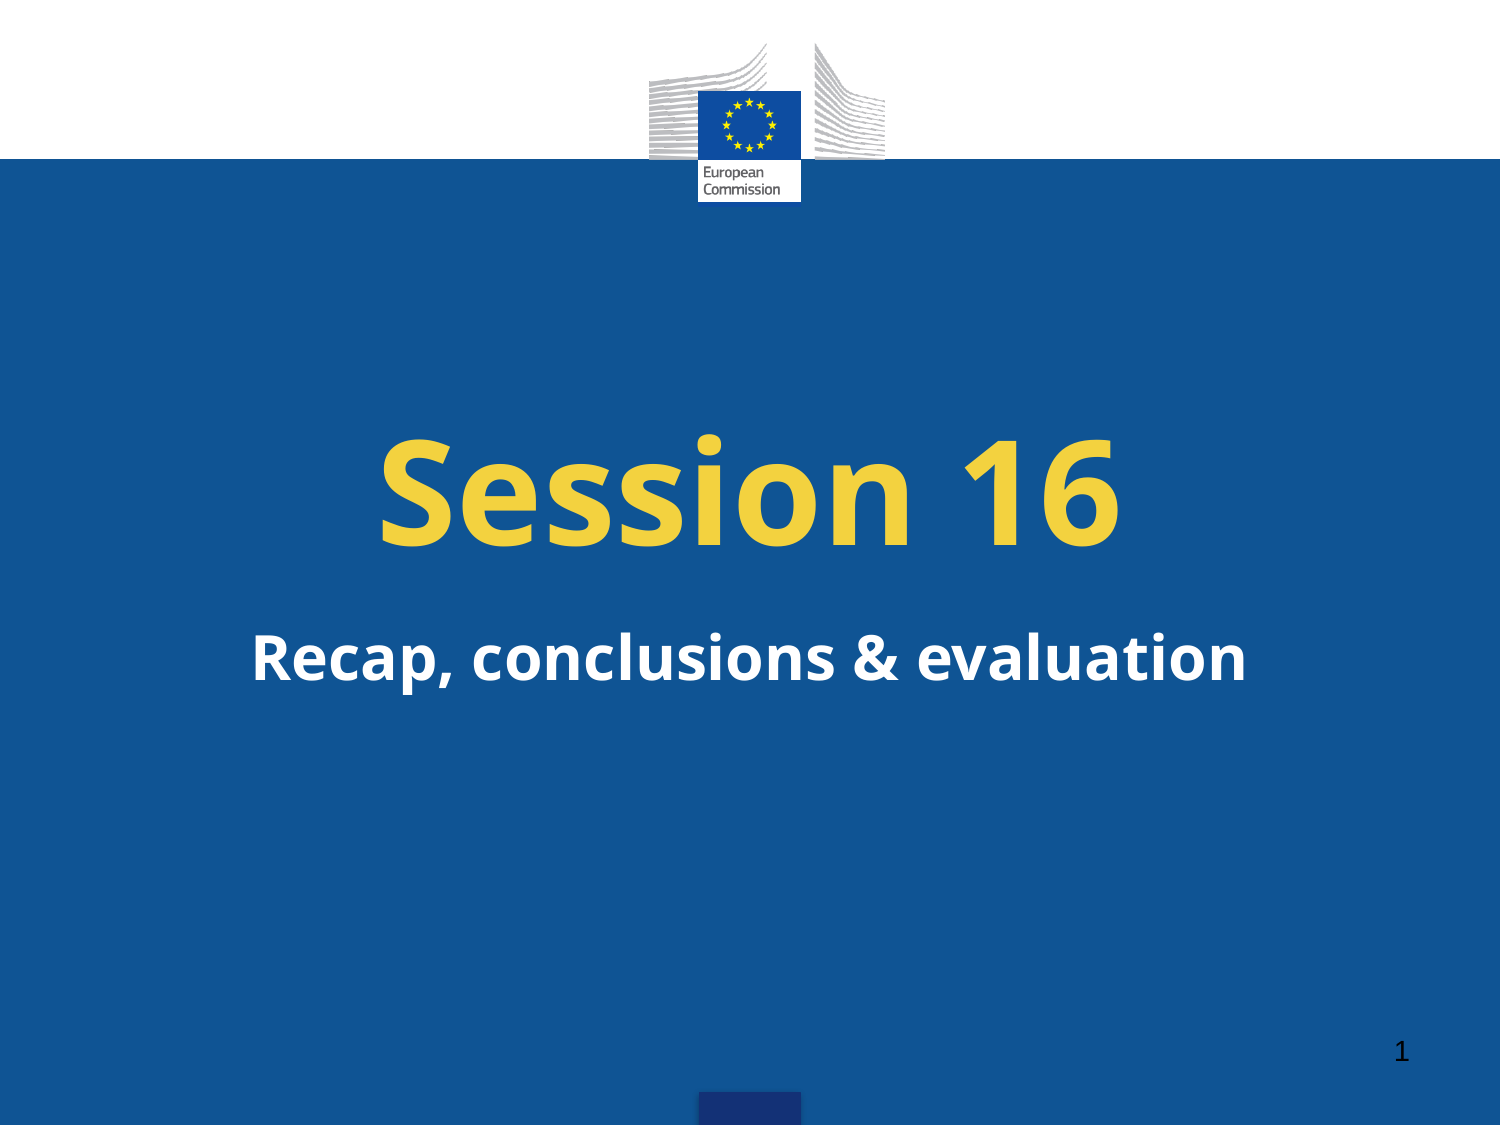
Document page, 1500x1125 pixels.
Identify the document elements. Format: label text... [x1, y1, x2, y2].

subtitle Recap, conclusions & evaluation [0, 610, 1500, 895]
slide_number 1 [1074, 1024, 1426, 1103]
title Session 16 [0, 421, 1500, 552]
